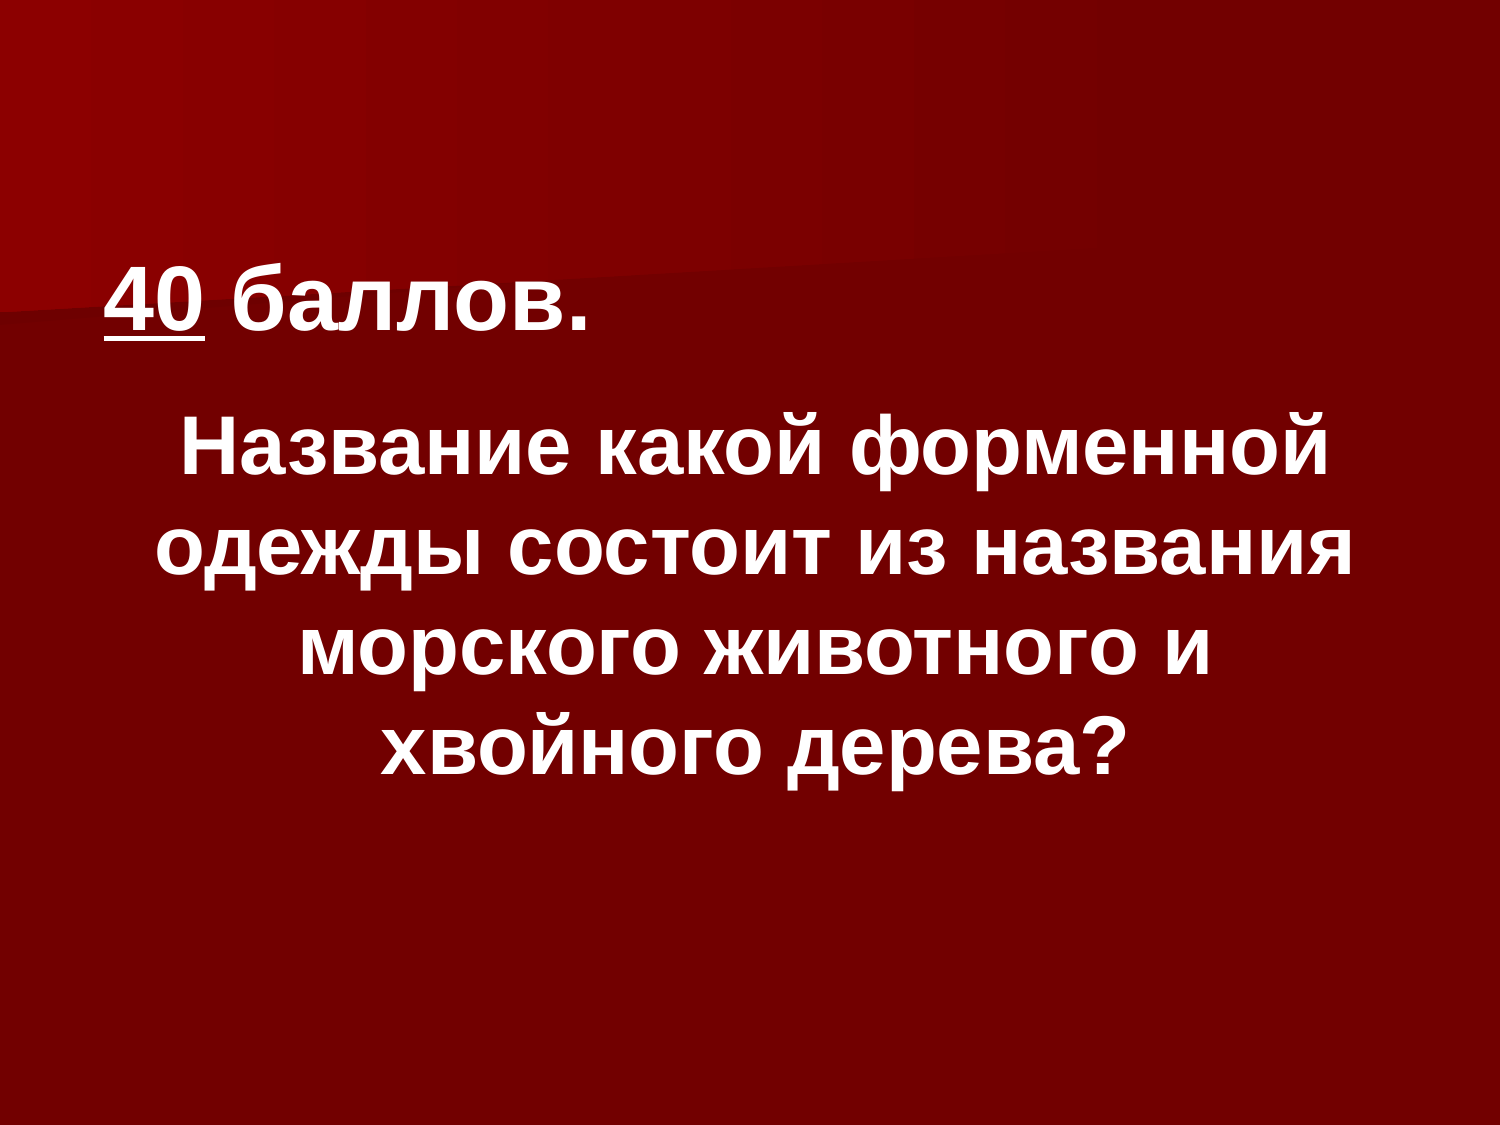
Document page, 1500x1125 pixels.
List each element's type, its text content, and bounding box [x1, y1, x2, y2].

text_box 40 баллов. Название какой форменной одежды состоит из названия морского животного и хвойного дерева? [88, 231, 1424, 799]
